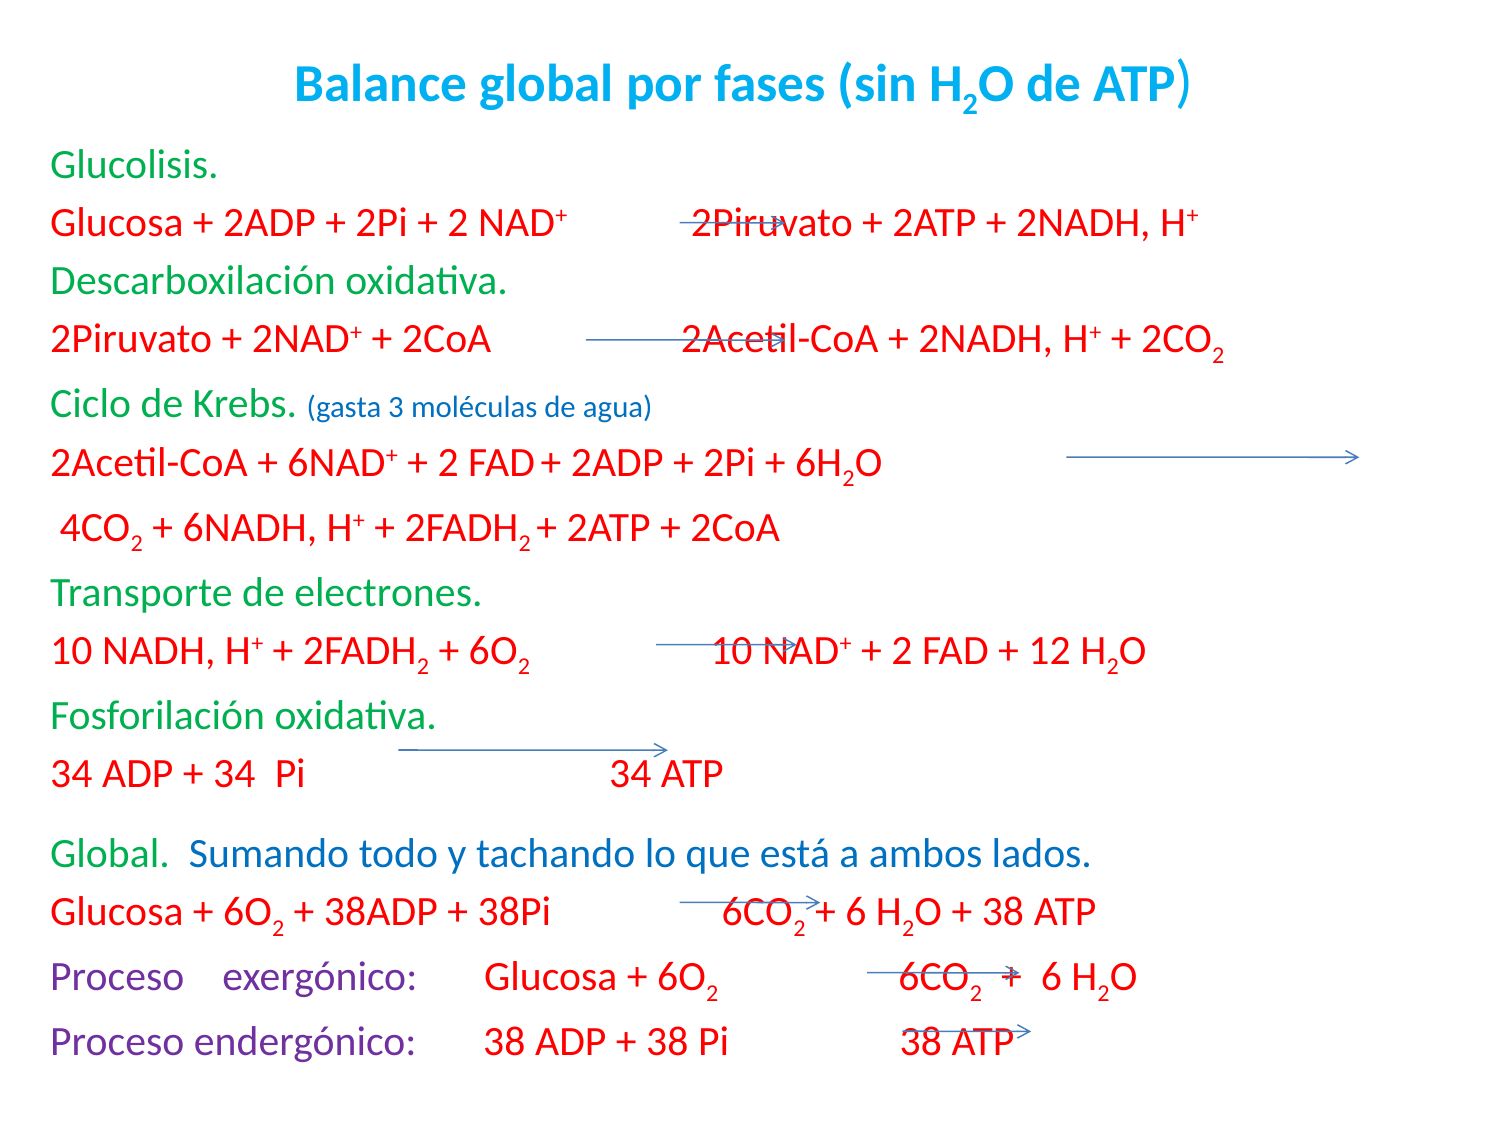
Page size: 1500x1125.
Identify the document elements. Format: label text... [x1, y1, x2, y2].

title Balance global por fases (sin H2O de ATP) [23, 35, 1465, 129]
list Glucolisis. Glucosa + 2ADP + 2Pi + 2 NAD+ 2Piruvato + 2ATP + 2NADH, H+ Descarboxilación oxidativa. 2Piruvato + 2NAD+ + 2CoA 2Acetil-CoA + 2NADH, H+ + 2CO2 Ciclo de Krebs. (gasta 3 moléculas de agua) 2Acetil-CoA + 6NAD+ + 2 FAD + 2ADP + 2Pi + 6H2O 4CO2 + 6NADH, H+ + 2FADH2 + 2ATP + 2CoA Transporte de electrones. 10 NADH, H+ + 2FADH2 + 6O2 10 NAD+ + 2 FAD + 12 H2O Fosforilación oxidativa. 34 ADP + 34 Pi 34 ATP Global. Sumando todo y tachando lo que está a ambos lados. Glucosa + 6O2 + 38ADP + 38Pi 6CO2 + 6 H2O + 38 ATP Proceso exergónico: Glucosa + 6O2 6CO2 + 6 H2O Proceso endergónico: 38 ADP + 38 Pi 38 ATP [35, 128, 1477, 1125]
